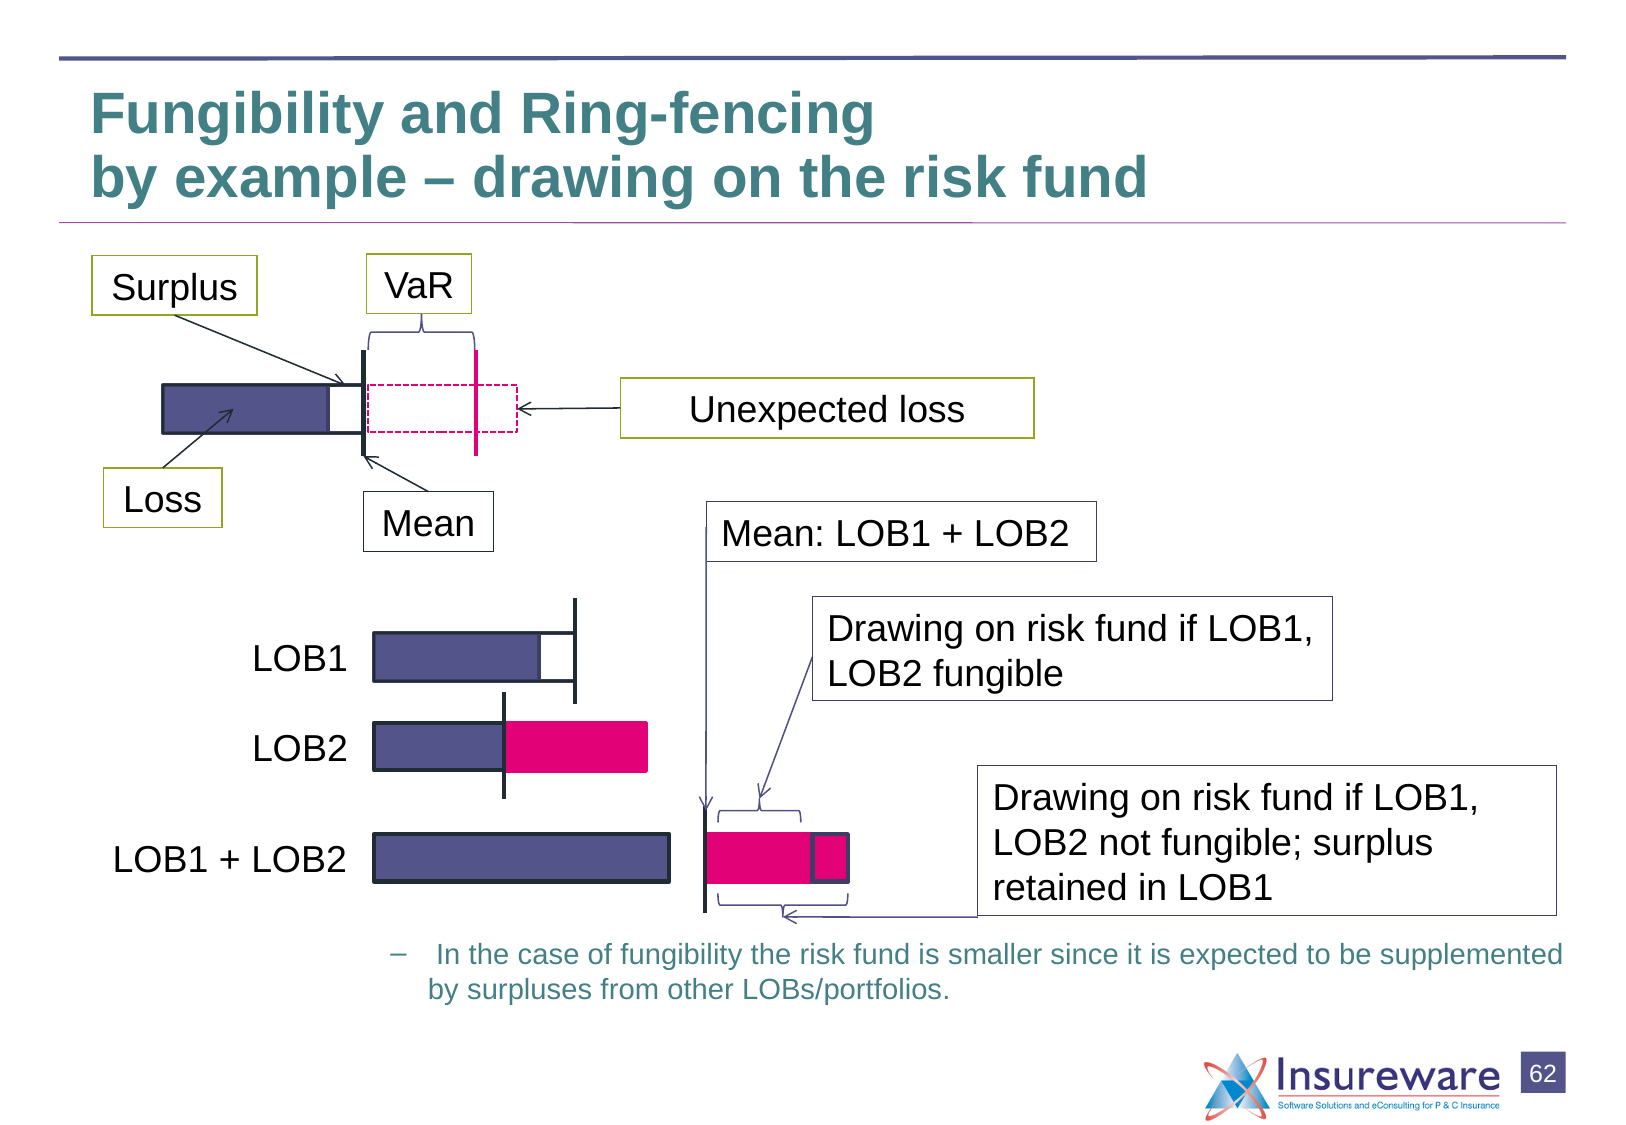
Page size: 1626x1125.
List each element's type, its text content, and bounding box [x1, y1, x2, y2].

picture [1202, 1052, 1500, 1122]
text_box LOB1 + LOB2 [97, 827, 363, 888]
text_box Mean [363, 491, 494, 552]
list In the case of fungibility the risk fund is smaller since it is expected to be supplemented by surpluses from other LOBs/portfolios. [90, 304, 1568, 1006]
slide_number 61 [1520, 1051, 1566, 1093]
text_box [373, 597, 575, 691]
text_box [161, 383, 220, 435]
text_box Mean: LOB1 + LOB2 [706, 501, 1097, 562]
text_box [810, 832, 850, 884]
text_box Drawing on risk fund if LOB1, LOB2 not fungible; surplus retained in LOB1 [977, 765, 1557, 916]
text_box [372, 832, 671, 884]
text_box Loss [103, 467, 222, 528]
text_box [714, 700, 858, 755]
text_box Surplus [91, 255, 258, 316]
text_box [717, 797, 802, 823]
text_box VaR [366, 253, 472, 314]
text_box LOB1 [237, 627, 363, 687]
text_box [378, 441, 414, 507]
text_box Unexpected loss [620, 378, 1034, 438]
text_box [373, 692, 646, 799]
title Fungibility and Ring-fencing by example – drawing on the risk fund [90, 79, 1568, 204]
text_box [707, 832, 810, 884]
text_box [478, 412, 519, 434]
text_box [717, 893, 849, 916]
text_box Drawing on risk fund if LOB1, LOB2 fungible [812, 596, 1333, 701]
text_box [301, 383, 361, 435]
text_box LOB2 [237, 716, 363, 776]
text_box [367, 313, 476, 350]
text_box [225, 264, 296, 437]
text_box [366, 408, 474, 434]
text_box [168, 402, 228, 475]
text_box [366, 383, 474, 407]
text_box [478, 383, 519, 402]
